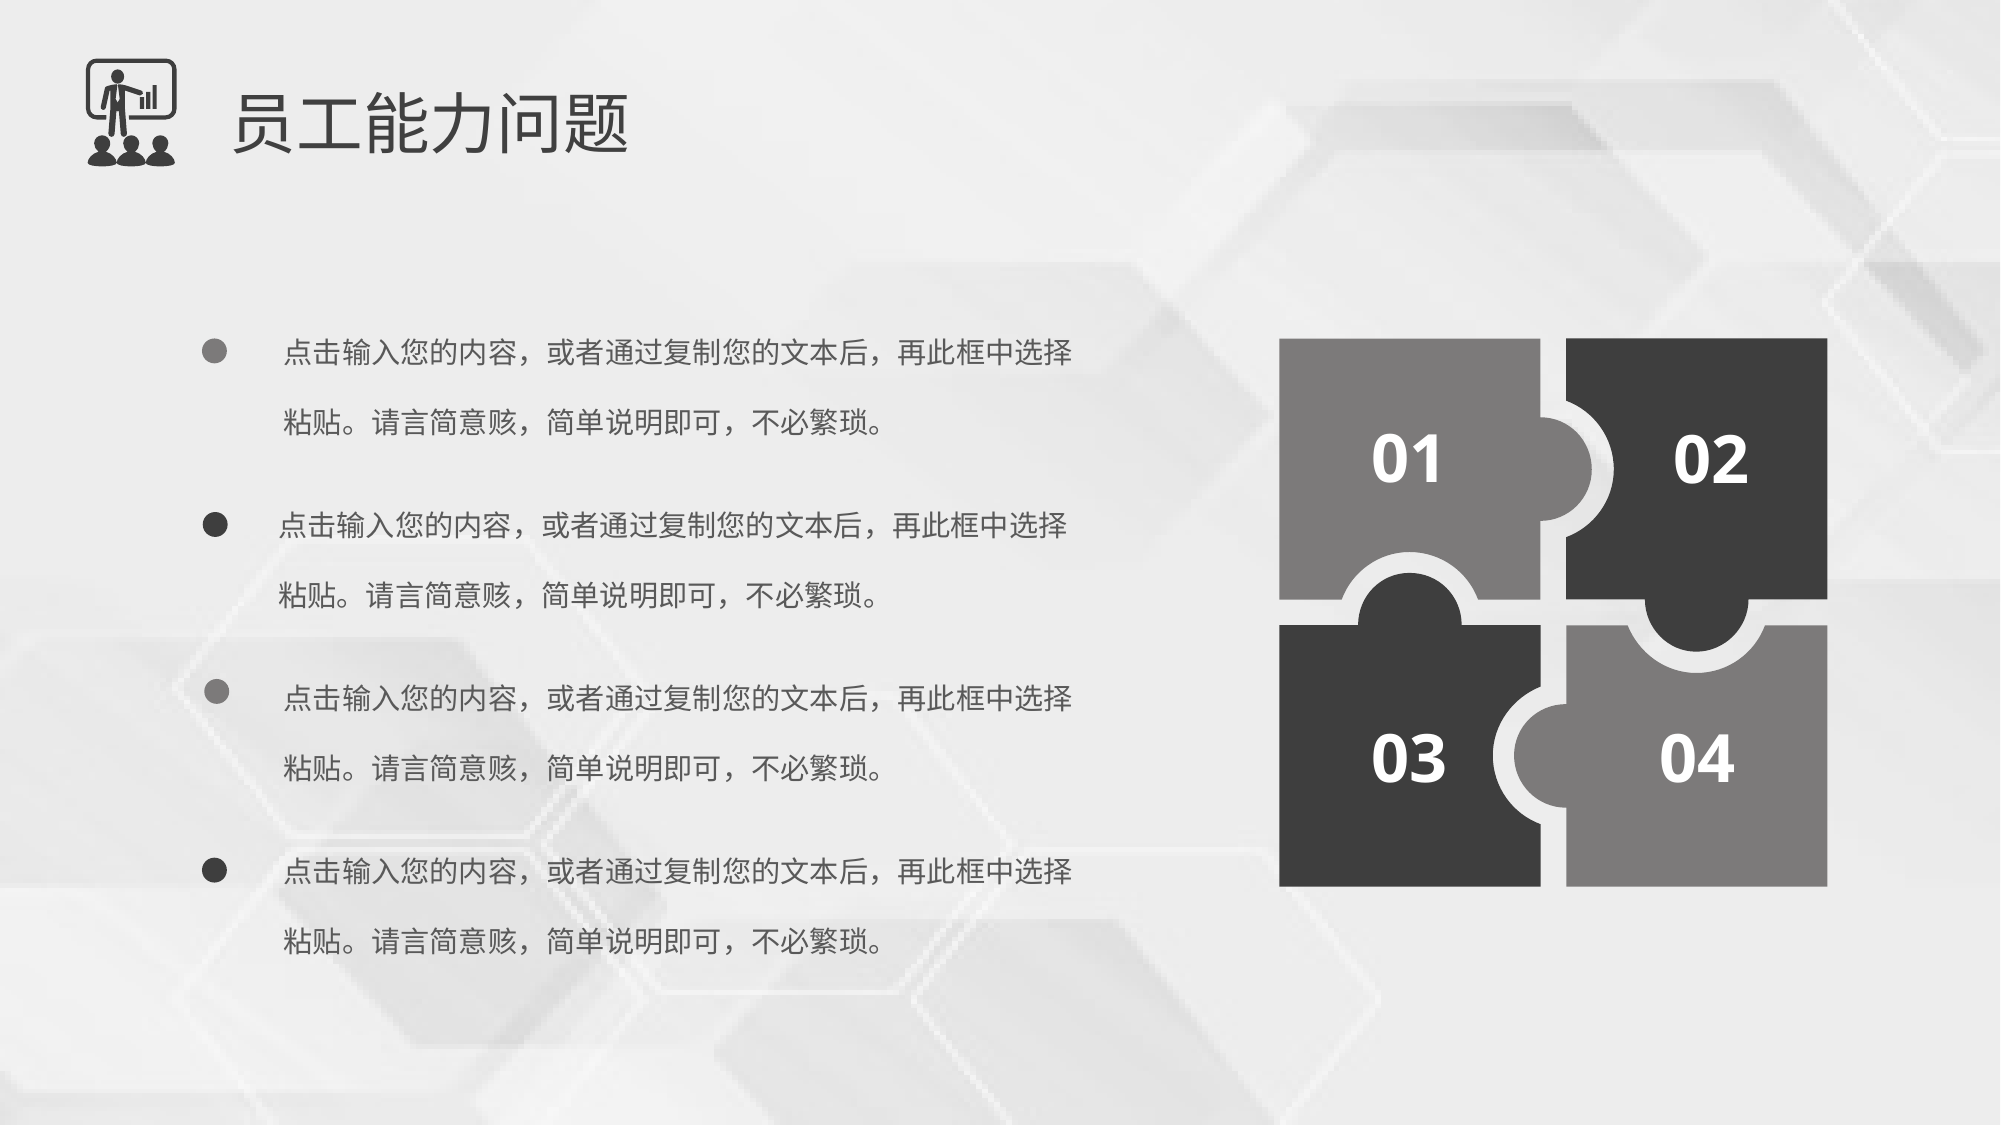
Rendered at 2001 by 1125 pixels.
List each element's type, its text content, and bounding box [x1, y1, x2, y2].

text_box 点击输入您的内容，或者通过复制您的文本后，再此框中选择粘贴。请言简意赅，简单说明即可，不必繁琐。 [263, 464, 1105, 620]
picture [0, 0, 2001, 1125]
text_box 员工能力问题 [214, 49, 664, 194]
text_box [200, 337, 228, 365]
text_box 点击输入您的内容，或者通过复制您的文本后，再此框中选择粘贴。请言简意赅，简单说明即可，不必繁琐。 [268, 291, 1111, 447]
text_box [201, 510, 229, 538]
text_box 点击输入您的内容，或者通过复制您的文本后，再此框中选择粘贴。请言简意赅，简单说明即可，不必繁琐。 [268, 637, 1111, 793]
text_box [1279, 338, 1828, 887]
text_box [203, 677, 231, 705]
text_box 点击输入您的内容，或者通过复制您的文本后，再此框中选择粘贴。请言简意赅，简单说明即可，不必繁琐。 [268, 810, 1111, 966]
text_box [200, 856, 228, 884]
